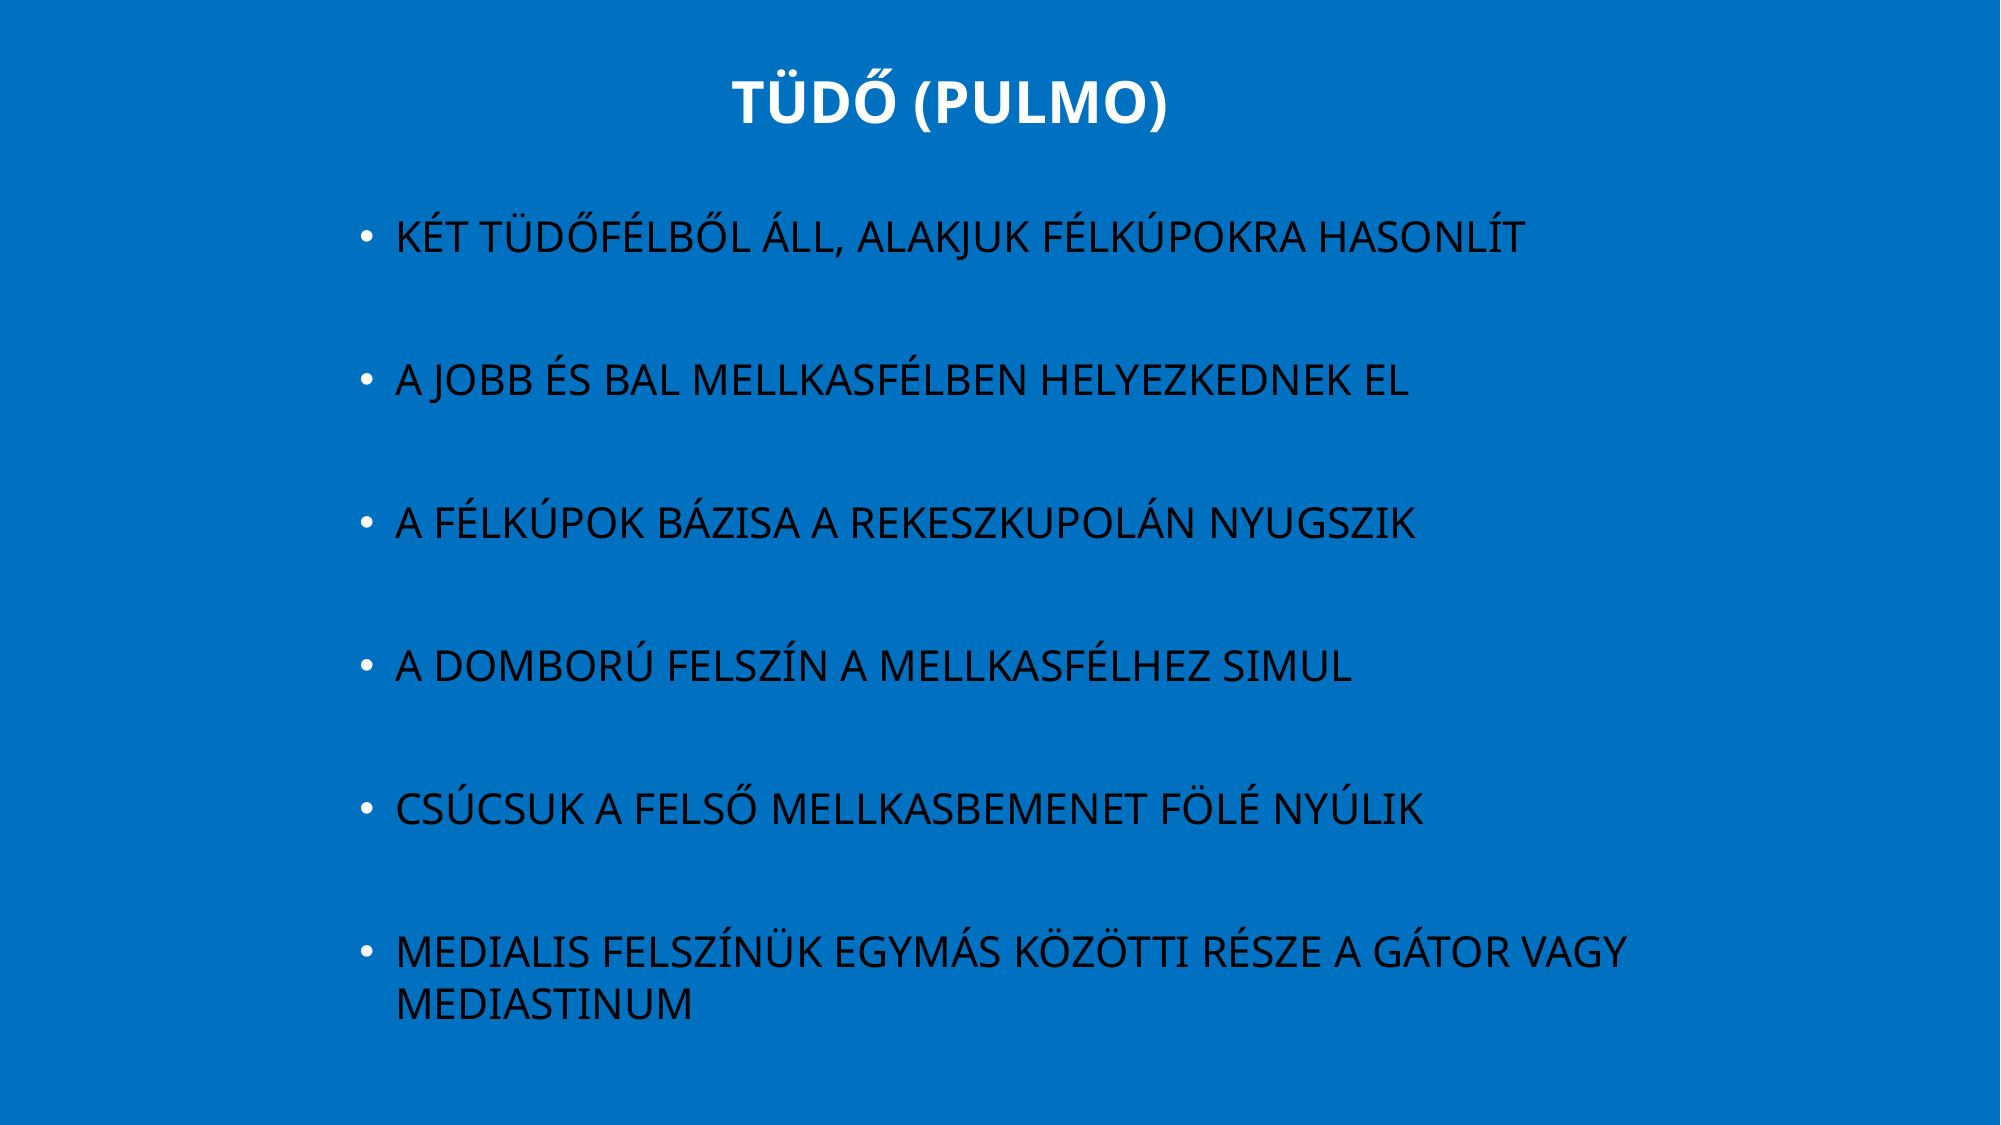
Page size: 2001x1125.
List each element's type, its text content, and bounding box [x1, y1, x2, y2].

list két tüdőfélből áll, alakjuk félkúpokra hasonlít a jobb és bal mellkasfélben helyezkednek el a félkúpok bázisa a rekeszkupolán nyugszik a domború felszín a mellkasfélhez simul csúcsuk a felső mellkasbemenet fölé nyúlik medialis felszínük egymás közötti része a gátor vagy mediastinum [287, 200, 1688, 1038]
title Tüdő (pulmo) [312, 50, 1588, 150]
